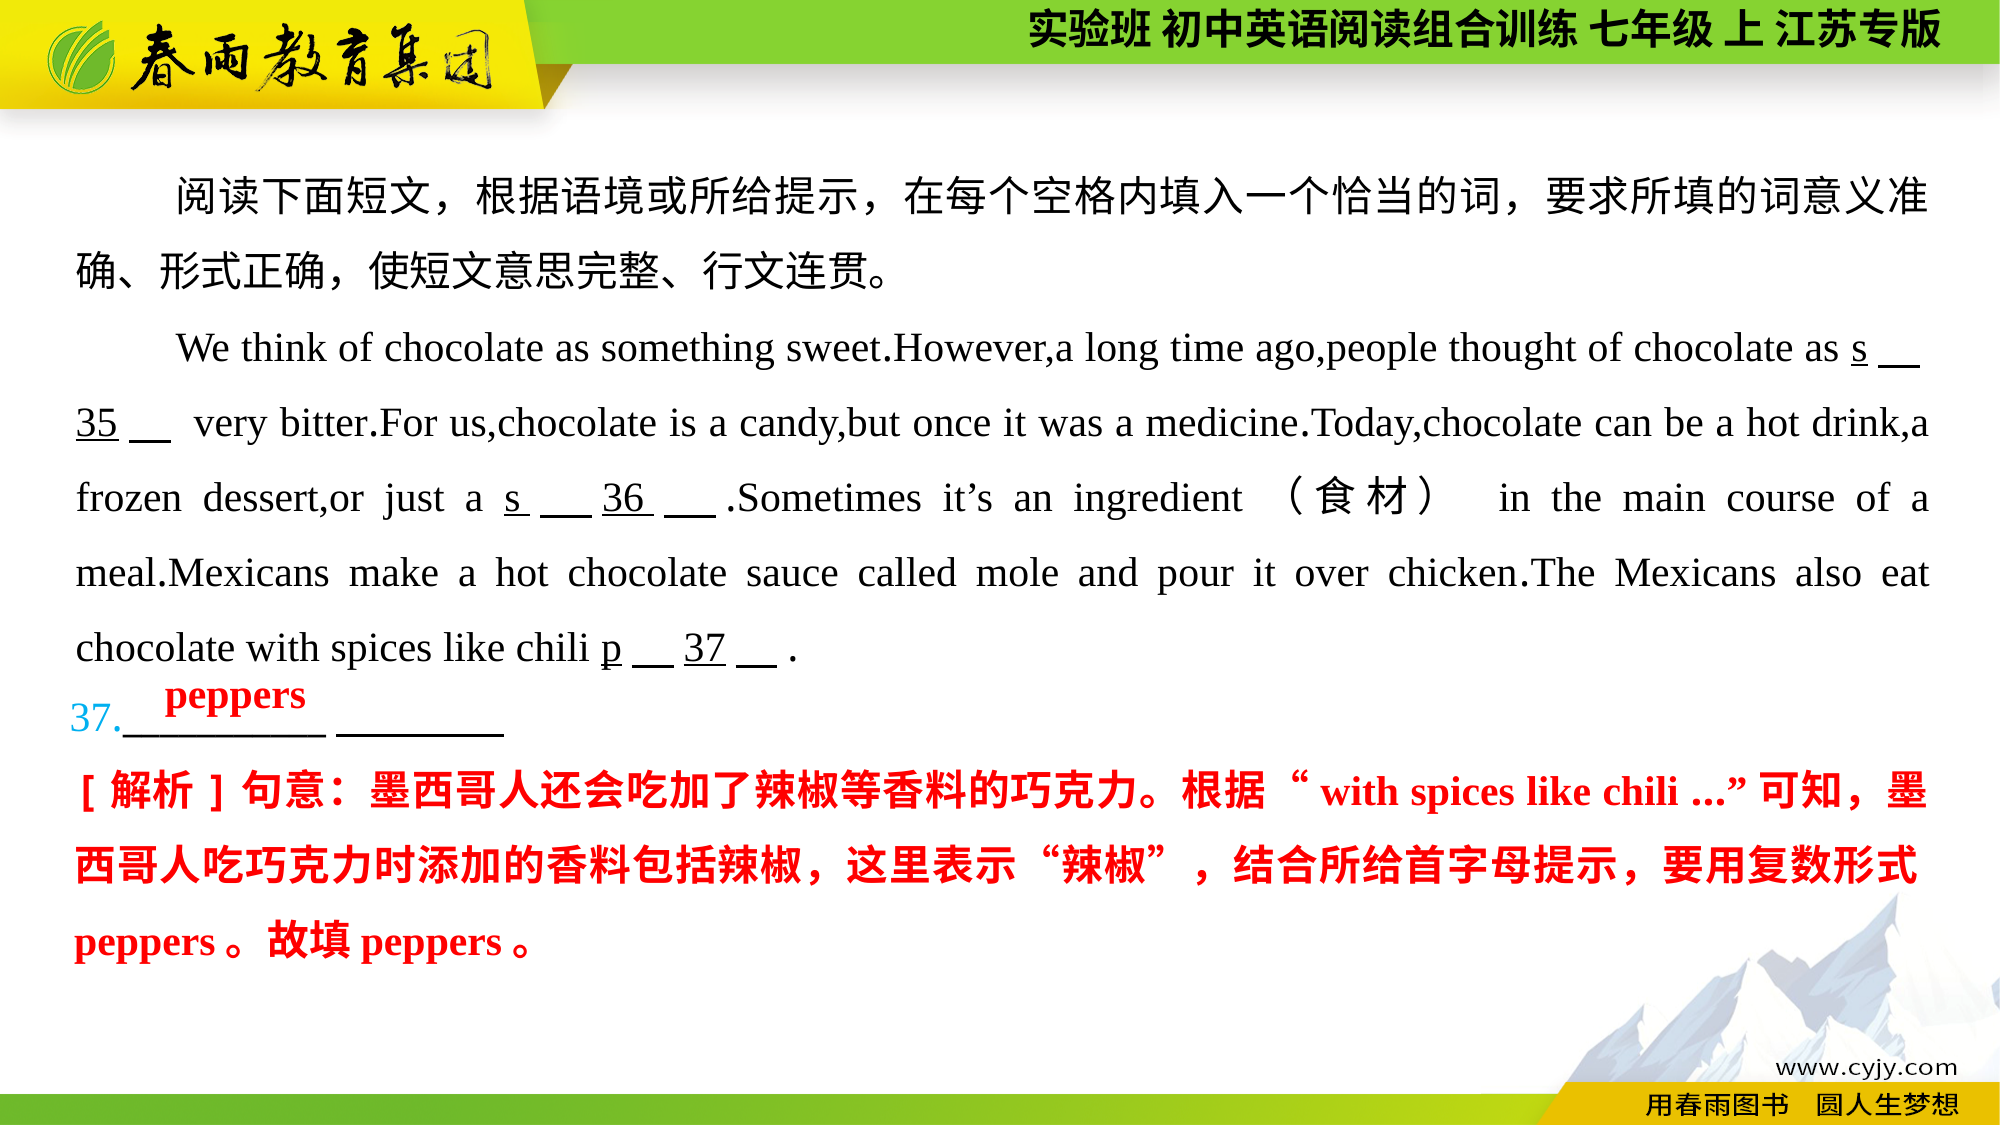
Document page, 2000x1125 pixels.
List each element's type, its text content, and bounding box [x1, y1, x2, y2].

text_box peppers [150, 659, 322, 725]
text_box 37.___________ [54, 656, 1839, 747]
text_box [解析]句意：墨西哥人还会吃加了辣椒等香料的巧克力。根据“with spices like chili ...”可知，墨西哥人吃巧克力时添加的香料包括辣椒，这里表示“辣椒”，结合所给首字母提示，要用复数形式peppers。故填peppers。 [59, 731, 1944, 972]
list 阅读下面短文，根据语境或所给提示，在每个空格内填入一个恰当的词，要求所填的词意义准确、形式正确，使短文意思完整、行文连贯。 We think of chocolate as something sweet.However,a long time ago,people thought of chocolate as s 35 very bitter.For us,chocolate is a candy,but once it was a medicine.Today,chocolate can be a hot drink,a frozen dessert,or just a s 36 .Sometimes it’s an ingredient（食材） in the main course of a meal.Mexicans make a hot chocolate sauce called mole and pour it over chicken.The Mexicans also eat chocolate with spices like chili p 37 . [60, 137, 1945, 673]
picture [0, 0, 2000, 1125]
